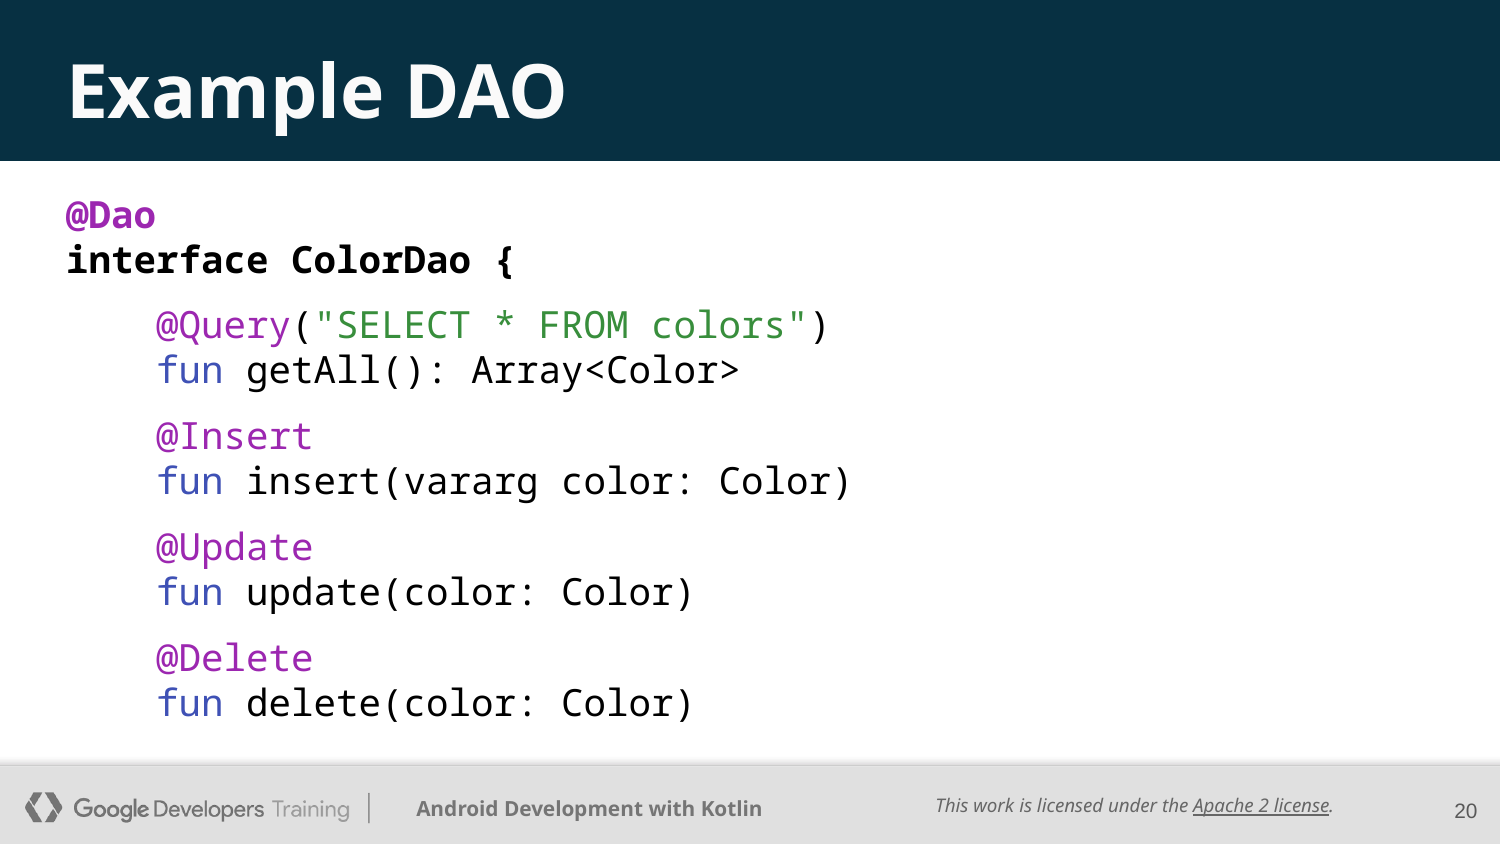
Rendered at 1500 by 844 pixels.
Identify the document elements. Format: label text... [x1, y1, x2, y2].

slide_number ‹#› [1402, 777, 1493, 842]
title Example DAO [51, 28, 1449, 122]
list @Dao interface ColorDao { @Query("SELECT * FROM colors") fun getAll(): Array<Color> @Insert fun insert(vararg color: Color) @Update fun update(color: Color) @Delete fun delete(color: Color) [51, 176, 1449, 713]
picture [0, 161, 1500, 844]
